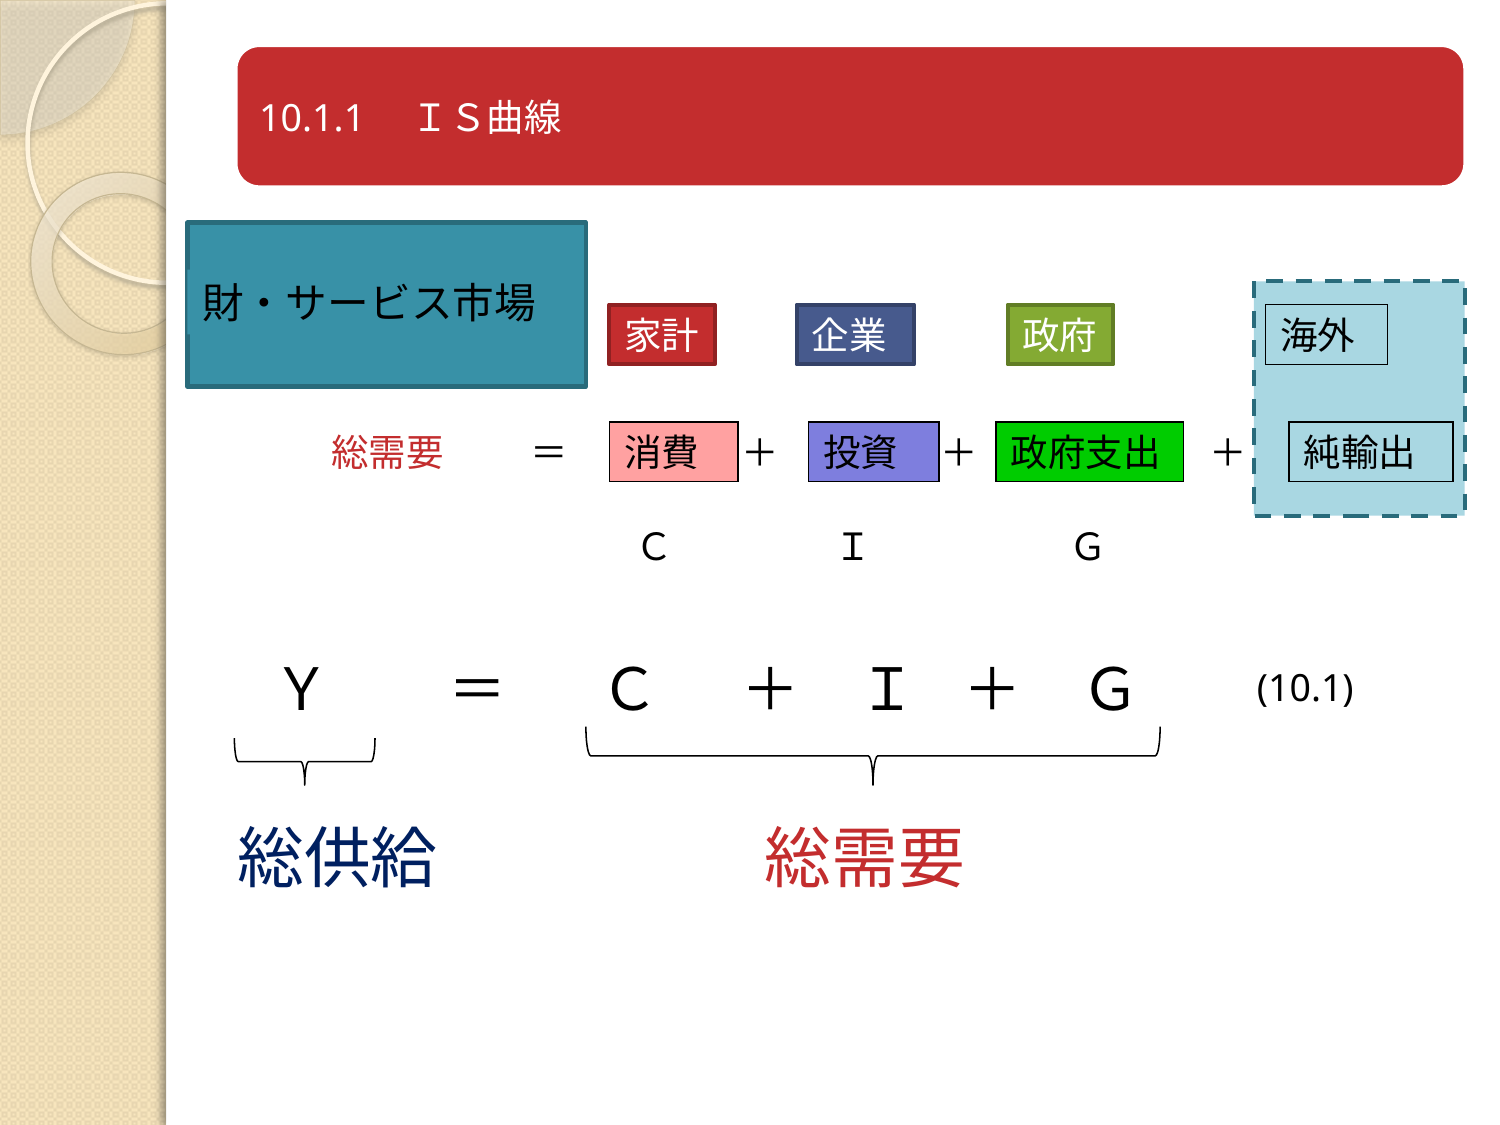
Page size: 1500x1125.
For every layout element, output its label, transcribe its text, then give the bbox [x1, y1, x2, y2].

text_box Ｃ [621, 515, 704, 576]
text_box Ｙ [257, 644, 433, 730]
text_box ＋ [949, 644, 1067, 726]
text_box 企業 [795, 303, 916, 366]
text_box Ｃ [585, 644, 692, 726]
text_box [233, 738, 376, 786]
text_box 家計 [607, 303, 717, 366]
text_box ＝ [515, 421, 586, 482]
text_box 政府支出 [996, 421, 1184, 482]
text_box Ｉ [843, 644, 949, 726]
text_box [235, 44, 1466, 188]
text_box [1252, 279, 1467, 518]
text_box ＝ [433, 644, 551, 730]
text_box Ｇ [1054, 515, 1137, 576]
text_box 総供給 [222, 808, 457, 904]
text_box ＋ [726, 644, 843, 726]
text_box 純輸出 [1288, 421, 1453, 482]
text_box 政府 [1006, 303, 1115, 366]
text_box 消費 [609, 421, 726, 482]
text_box Ｉ [820, 515, 903, 576]
text_box ＋ [1195, 421, 1254, 482]
text_box (10.1) [1242, 656, 1453, 716]
text_box [585, 726, 1161, 786]
text_box 総需要 [750, 808, 1032, 904]
text_box [185, 220, 588, 389]
text_box ＋ [925, 421, 985, 482]
text_box ＋ [726, 421, 786, 482]
text_box Ｇ [1067, 644, 1184, 730]
text_box 投資 [808, 421, 925, 482]
text_box 海外 [1265, 304, 1388, 365]
text_box 総需要 [316, 421, 493, 482]
text_box 財・サービス市場 [187, 269, 575, 335]
